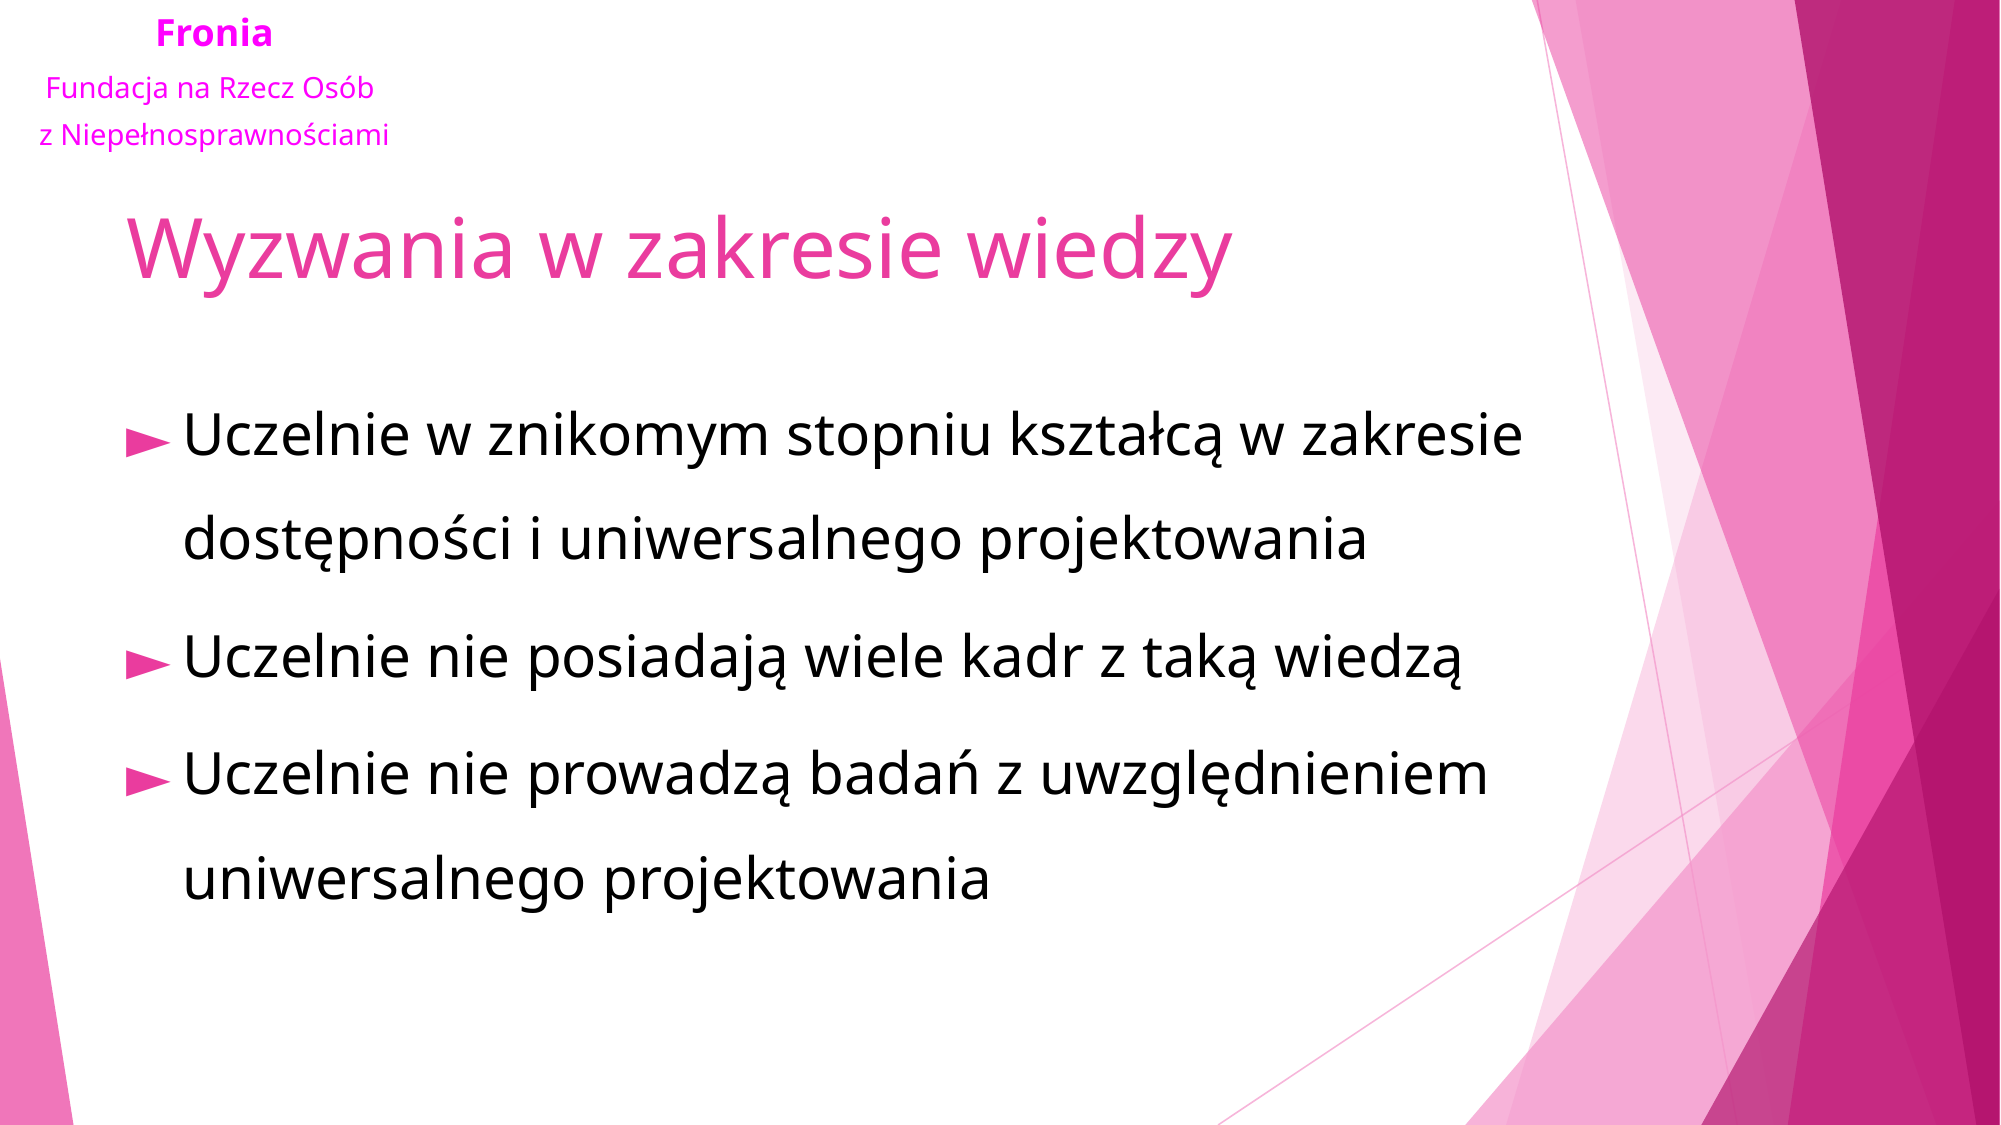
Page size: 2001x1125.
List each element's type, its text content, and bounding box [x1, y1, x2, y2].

list Uczelnie w znikomym stopniu kształcą w zakresie dostępności i uniwersalnego projektowania Uczelnie nie posiadają wiele kadr z taką wiedzą Uczelnie nie prowadzą badań z uwzględnieniem uniwersalnego projektowania [111, 354, 1629, 1125]
title Wyzwania w zakresie wiedzy [111, 136, 1522, 354]
